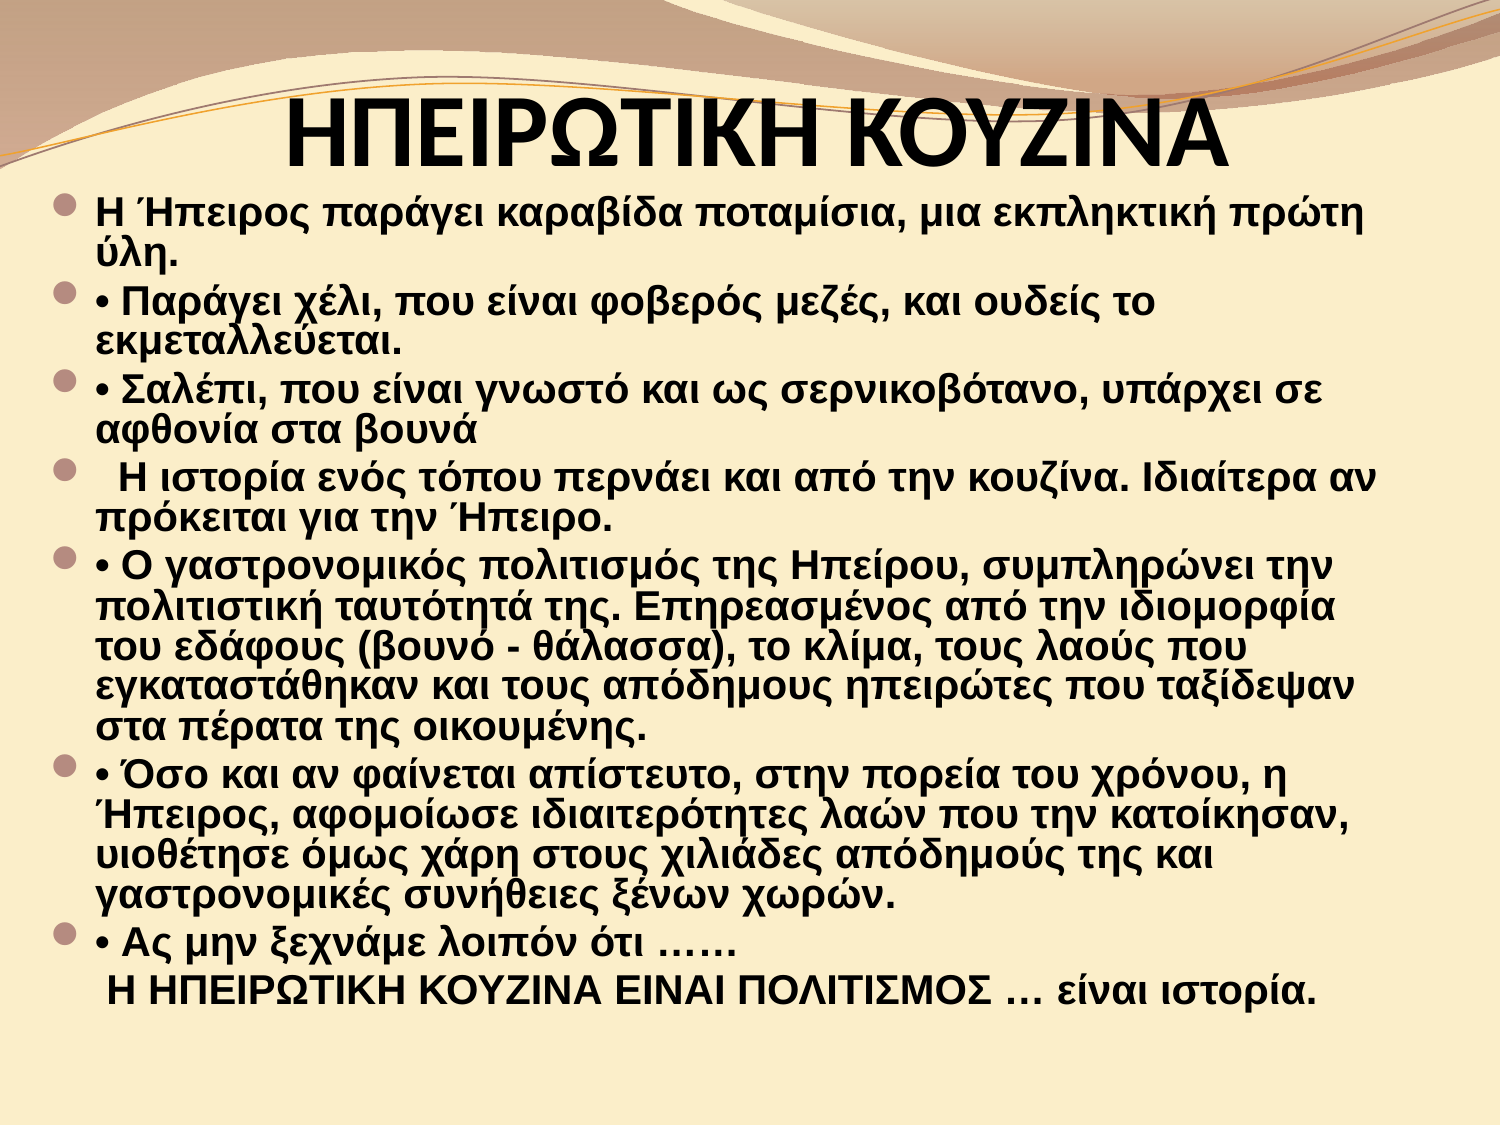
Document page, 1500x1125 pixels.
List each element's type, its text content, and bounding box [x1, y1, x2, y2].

list H Ήπειρος παράγει καραβίδα ποταμίσια, μια εκπληκτική πρώτη ύλη. • Παράγει χέλι, που είναι φοβερός μεζές, και ουδείς το εκμεταλλεύεται. • Σαλέπι, που είναι γνωστό και ως σερνικοβότανο, υπάρχει σε αφθονία στα βουνά Η ιστορία ενός τόπου περνάει και από την κουζίνα. Ιδιαίτερα αν πρόκειται για την Ήπειρο. • Ο γαστρονομικός πολιτισμός της Ηπείρου, συμπληρώνει την πολιτιστική ταυτότητά της. Επηρεασμένος από την ιδιομορφία του εδάφους (βουνό - θάλασσα), το κλίμα, τους λαούς που εγκαταστάθηκαν και τους απόδημους ηπειρώτες που ταξίδεψαν στα πέρατα της οικουμένης. • Όσο και αν φαίνεται απίστευτο, στην πορεία του χρόνου, η Ήπειρος, αφομοίωσε ιδιαιτερότητες λαών που την κατοίκησαν, υιοθέτησε όμως χάρη στους χιλιάδες απόδημούς της και γαστρονομικές συνήθειες ξένων χωρών. • Ας μην ξεχνάμε λοιπόν ότι …… Η ΗΠΕΙΡΩΤΙΚΗ ΚΟΥΖΙΝΑ ΕΙΝΑΙ ΠΟΛΙΤΙΣΜΟΣ … είναι ιστορία. [35, 187, 1425, 1043]
title ΗΠΕΙΡΩΤΙΚΗ ΚΟΥΖΙΝΑ [93, 35, 1444, 188]
